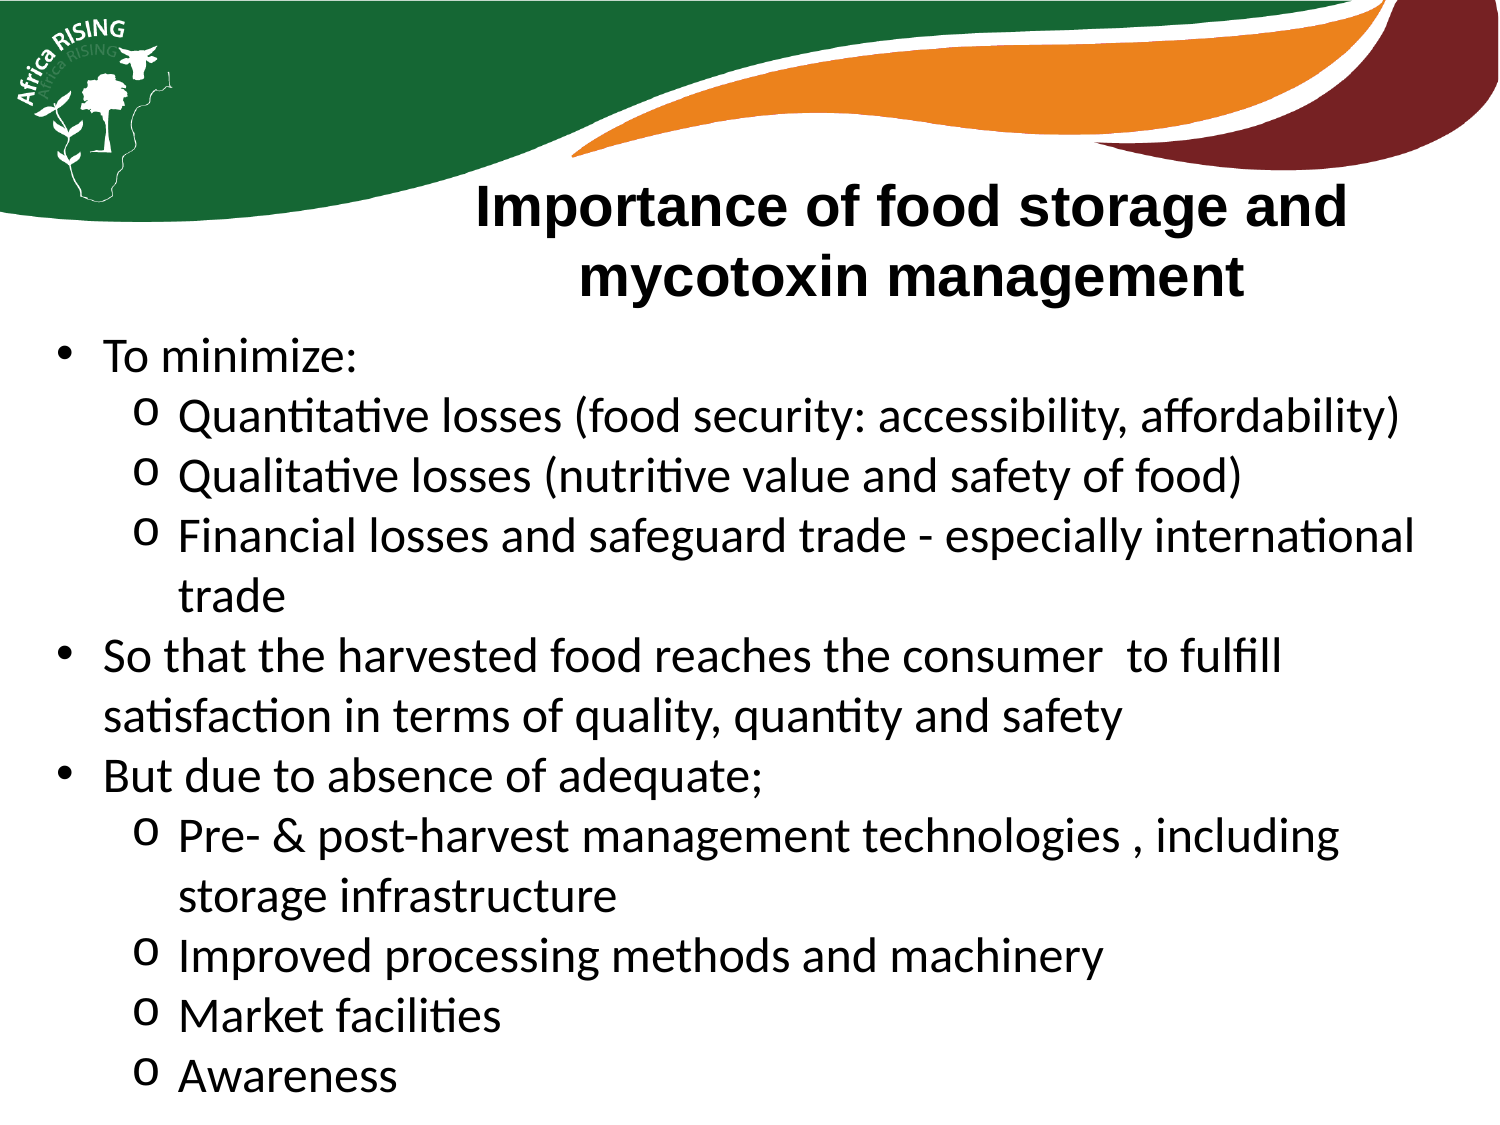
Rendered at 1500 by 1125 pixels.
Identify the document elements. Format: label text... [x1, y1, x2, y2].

picture [0, 0, 1499, 222]
text_box To minimize: Quantitative losses (food security: accessibility, affordability) Qualitative losses (nutritive value and safety of food) Financial losses and safeguard trade - especially international trade So that the harvested food reaches the consumer to fulfill satisfaction in terms of quality, quantity and safety But due to absence of adequate; Pre- & post-harvest management technologies , including storage infrastructure Improved processing methods and machinery Market facilities Awareness [41, 314, 1459, 1110]
text_box Importance of food storage and mycotoxin management [324, 160, 1500, 316]
